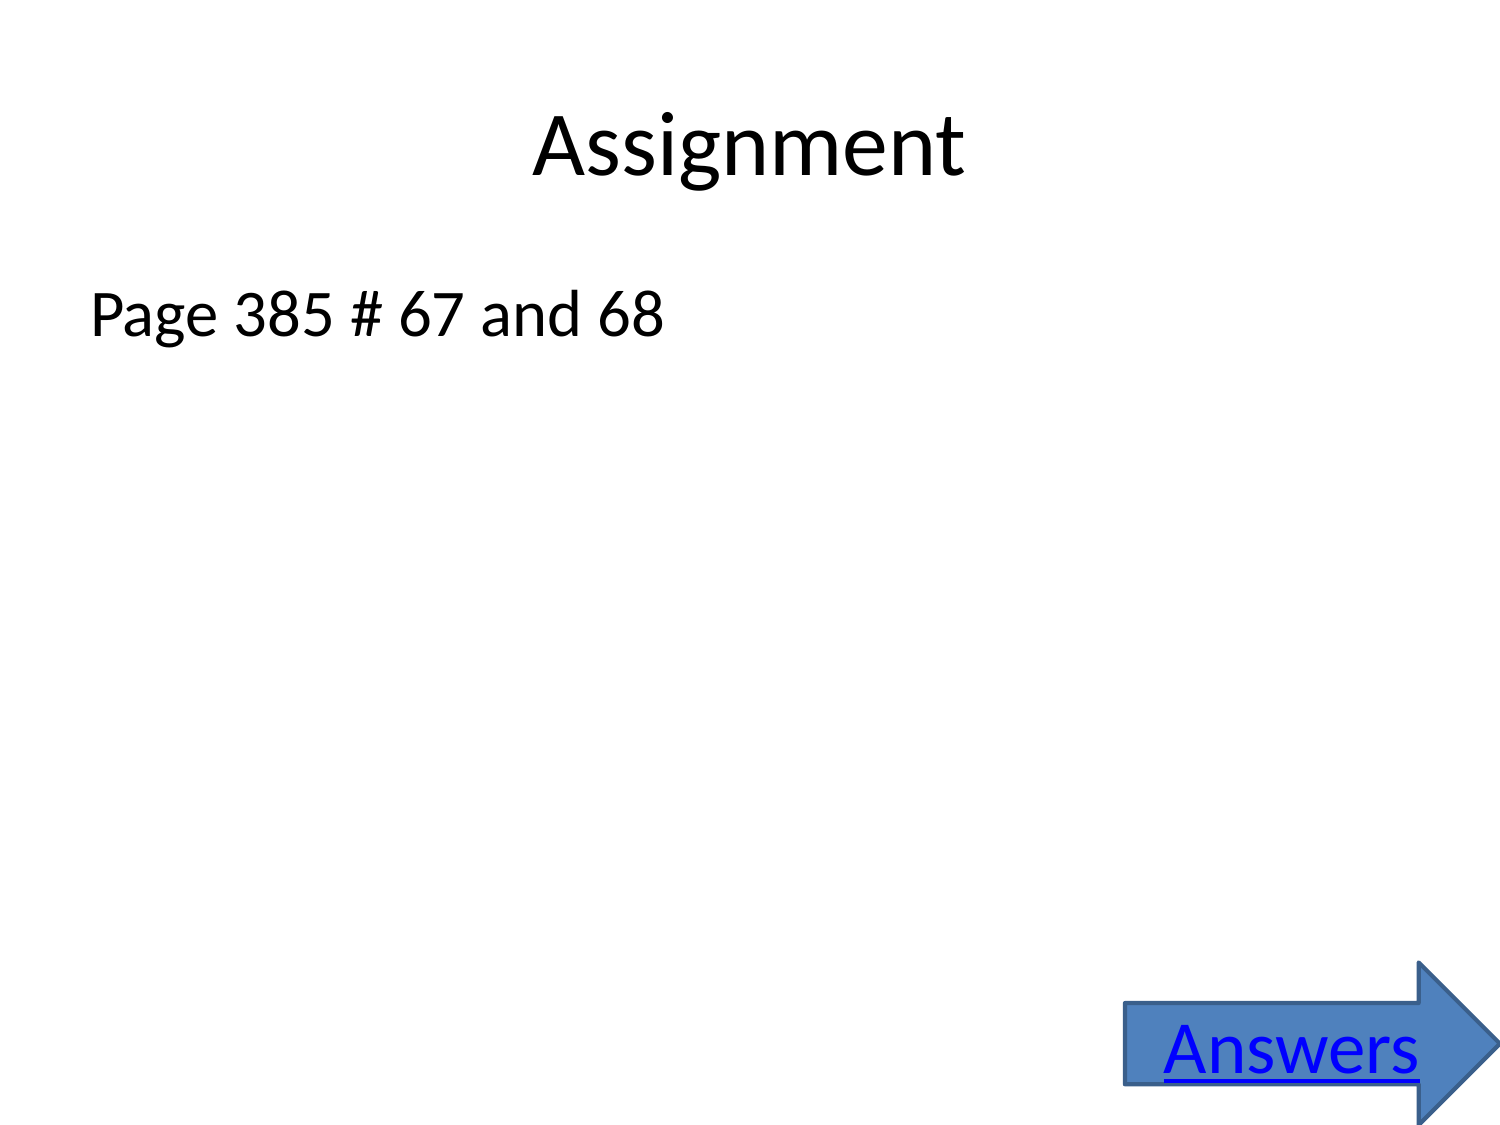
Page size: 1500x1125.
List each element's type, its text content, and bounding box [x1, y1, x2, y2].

title Assignment [75, 45, 1425, 233]
list Page 385 # 67 and 68 [75, 262, 1425, 1005]
text_box Answers [1122, 960, 1500, 1125]
